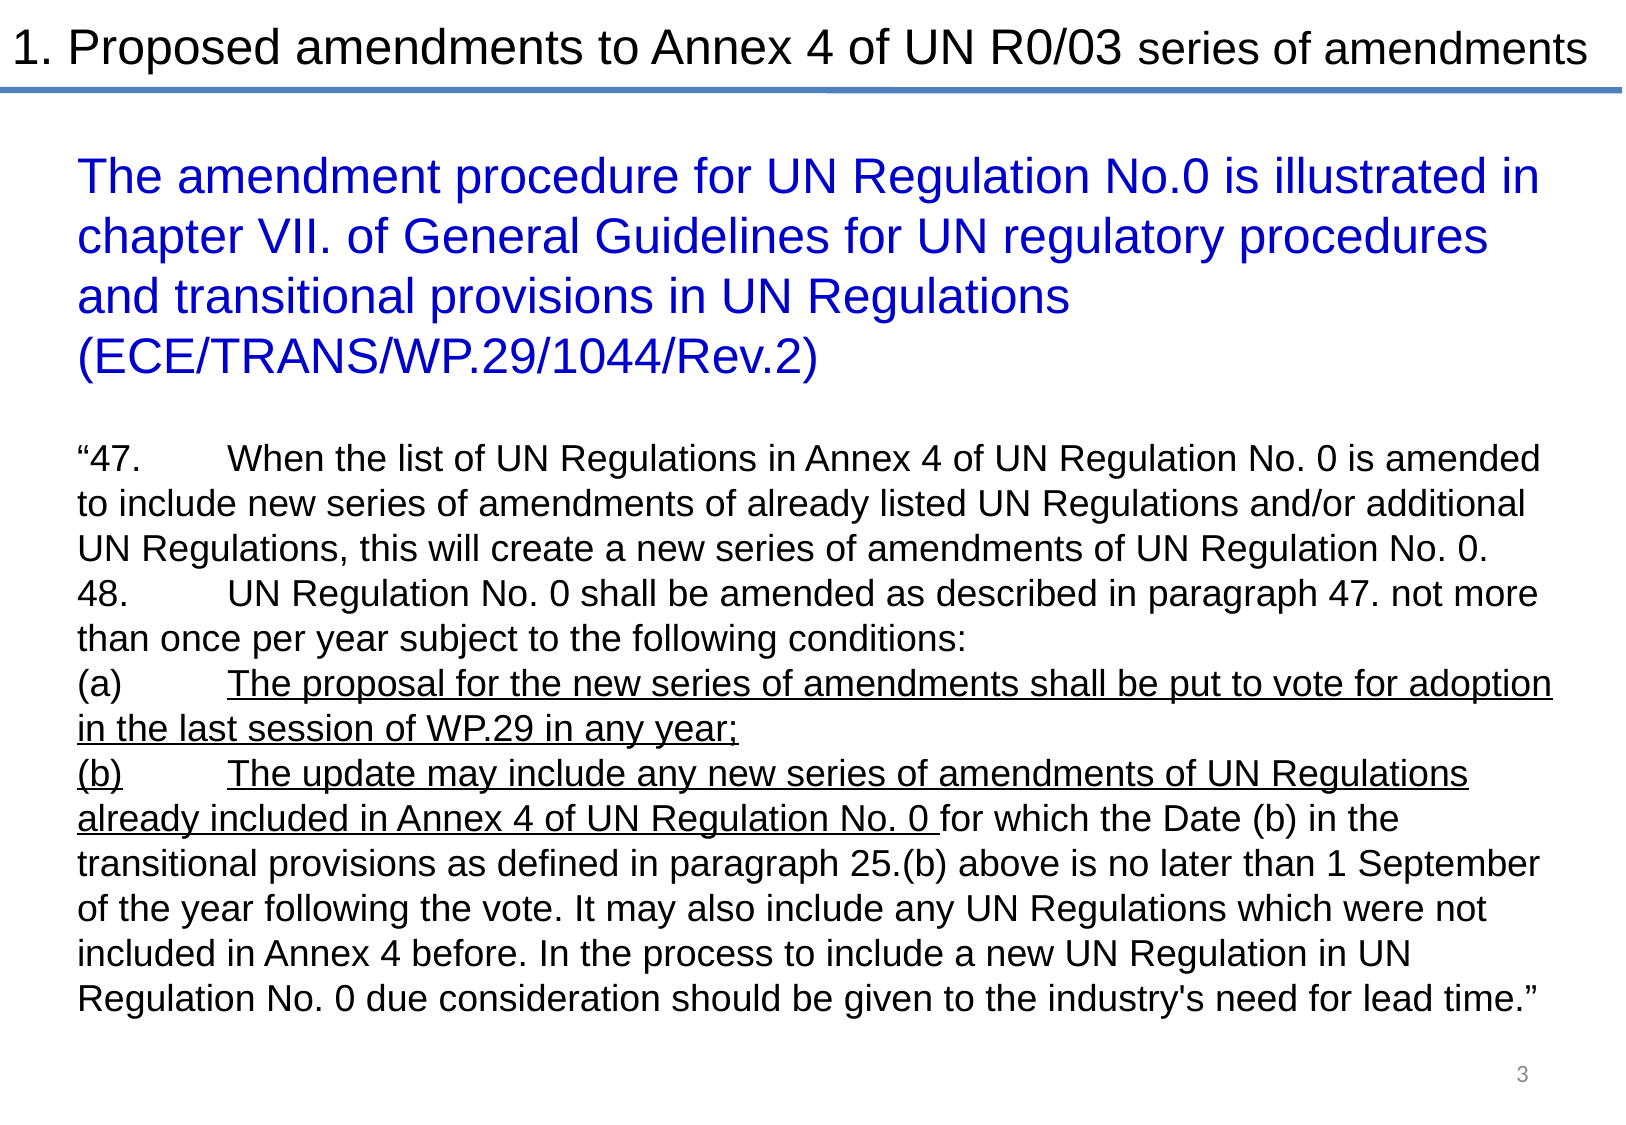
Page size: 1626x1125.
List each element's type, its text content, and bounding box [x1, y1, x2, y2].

text_box 1. Proposed amendments to Annex 4 of UN R0/03 series of amendments [0, 7, 1623, 82]
text_box The amendment procedure for UN Regulation No.0 is illustrated in chapter VII. of General Guidelines for UN regulatory procedures and transitional provisions in UN Regulations (ECE/TRANS/WP.29/1044/Rev.2) “47. When the list of UN Regulations in Annex 4 of UN Regulation No. 0 is amended to include new series of amendments of already listed UN Regulations and/or additional UN Regulations, this will create a new series of amendments of UN Regulation No. 0. 48. UN Regulation No. 0 shall be amended as described in paragraph 47. not more than once per year subject to the following conditions: (a) The proposal for the new series of amendments shall be put to vote for adoption in the last session of WP.29 in any year; (b) The update may include any new series of amendments of UN Regulations already included in Annex 4 of UN Regulation No. 0 for which the Date (b) in the transitional provisions as defined in paragraph 25.(b) above is no later than 1 September of the year following the vote. It may also include any UN Regulations which were not included in Annex 4 before. In the process to include a new UN Regulation in UN Regulation No. 0 due consideration should be given to the industry's need for lead time.” [62, 136, 1575, 1027]
slide_number 3 [1164, 1042, 1544, 1103]
